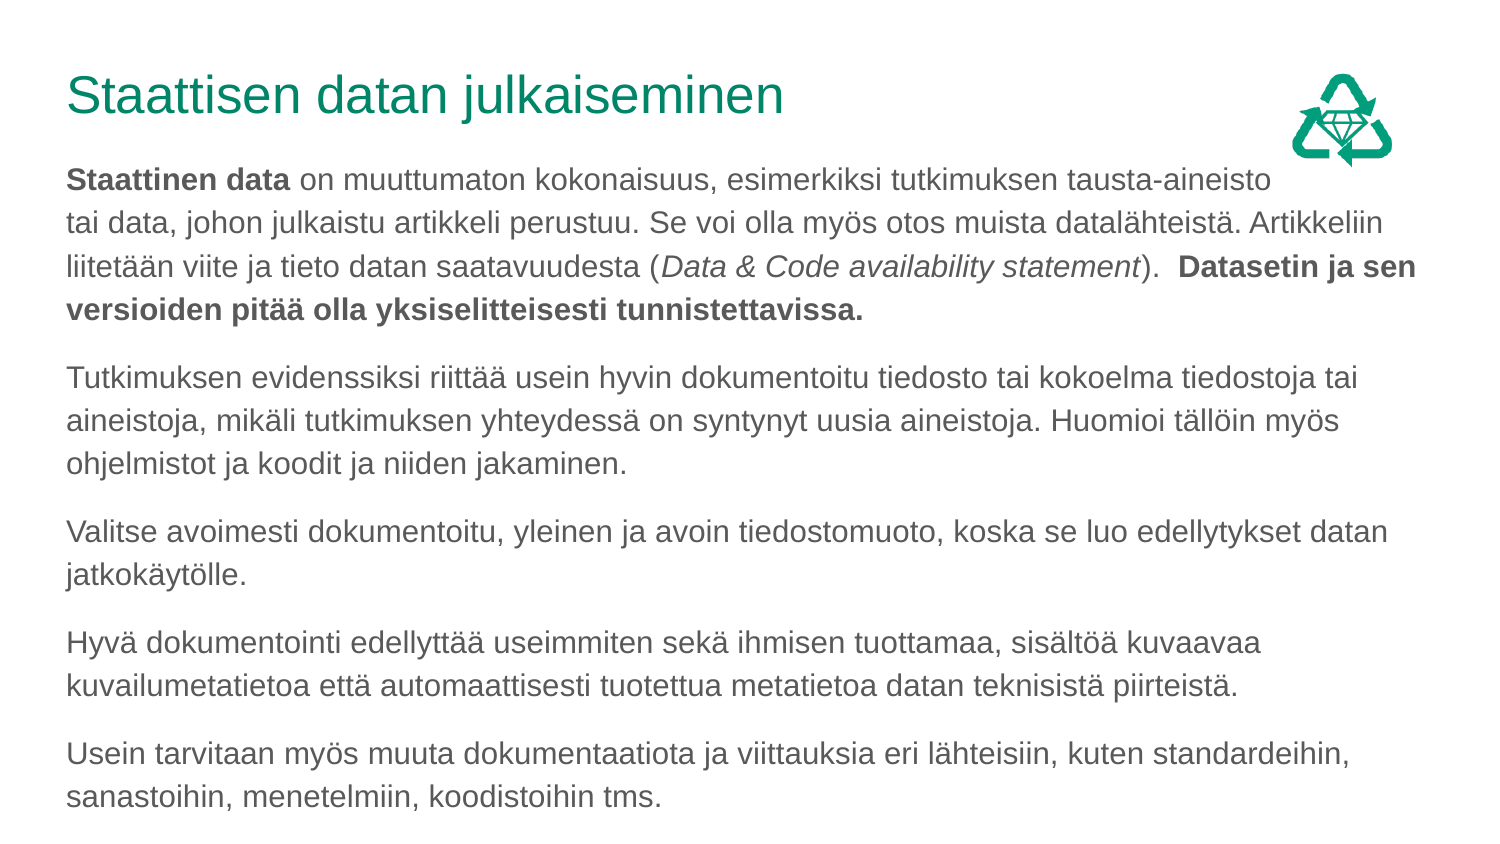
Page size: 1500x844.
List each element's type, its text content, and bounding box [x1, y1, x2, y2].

list Staattinen data on muuttumaton kokonaisuus, esimerkiksi tutkimuksen tausta-aineisto tai data, johon julkaistu artikkeli perustuu. Se voi olla myös otos muista datalähteistä. Artikkeliin liitetään viite ja tieto datan saatavuudesta (Data & Code availability statement). Datasetin ja sen versioiden pitää olla yksiselitteisesti tunnistettavissa. Tutkimuksen evidenssiksi riittää usein hyvin dokumentoitu tiedosto tai kokoelma tiedostoja tai aineistoja, mikäli tutkimuksen yhteydessä on syntynyt uusia aineistoja. Huomioi tällöin myös ohjelmistot ja koodit ja niiden jakaminen. Valitse avoimesti dokumentoitu, yleinen ja avoin tiedostomuoto, koska se luo edellytykset datan jatkokäytölle. Hyvä dokumentointi edellyttää useimmiten sekä ihmisen tuottamaa, sisältöä kuvaavaa kuvailumetatietoa että automaattisesti tuotettua metatietoa datan teknisistä piirteistä. Usein tarvitaan myös muuta dokumentaatiota ja viittauksia eri lähteisiin, kuten standardeihin, sanastoihin, menetelmiin, koodistoihin tms. [51, 139, 1449, 761]
title Staattisen datan julkaiseminen [51, 45, 1449, 139]
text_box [1283, 65, 1401, 175]
